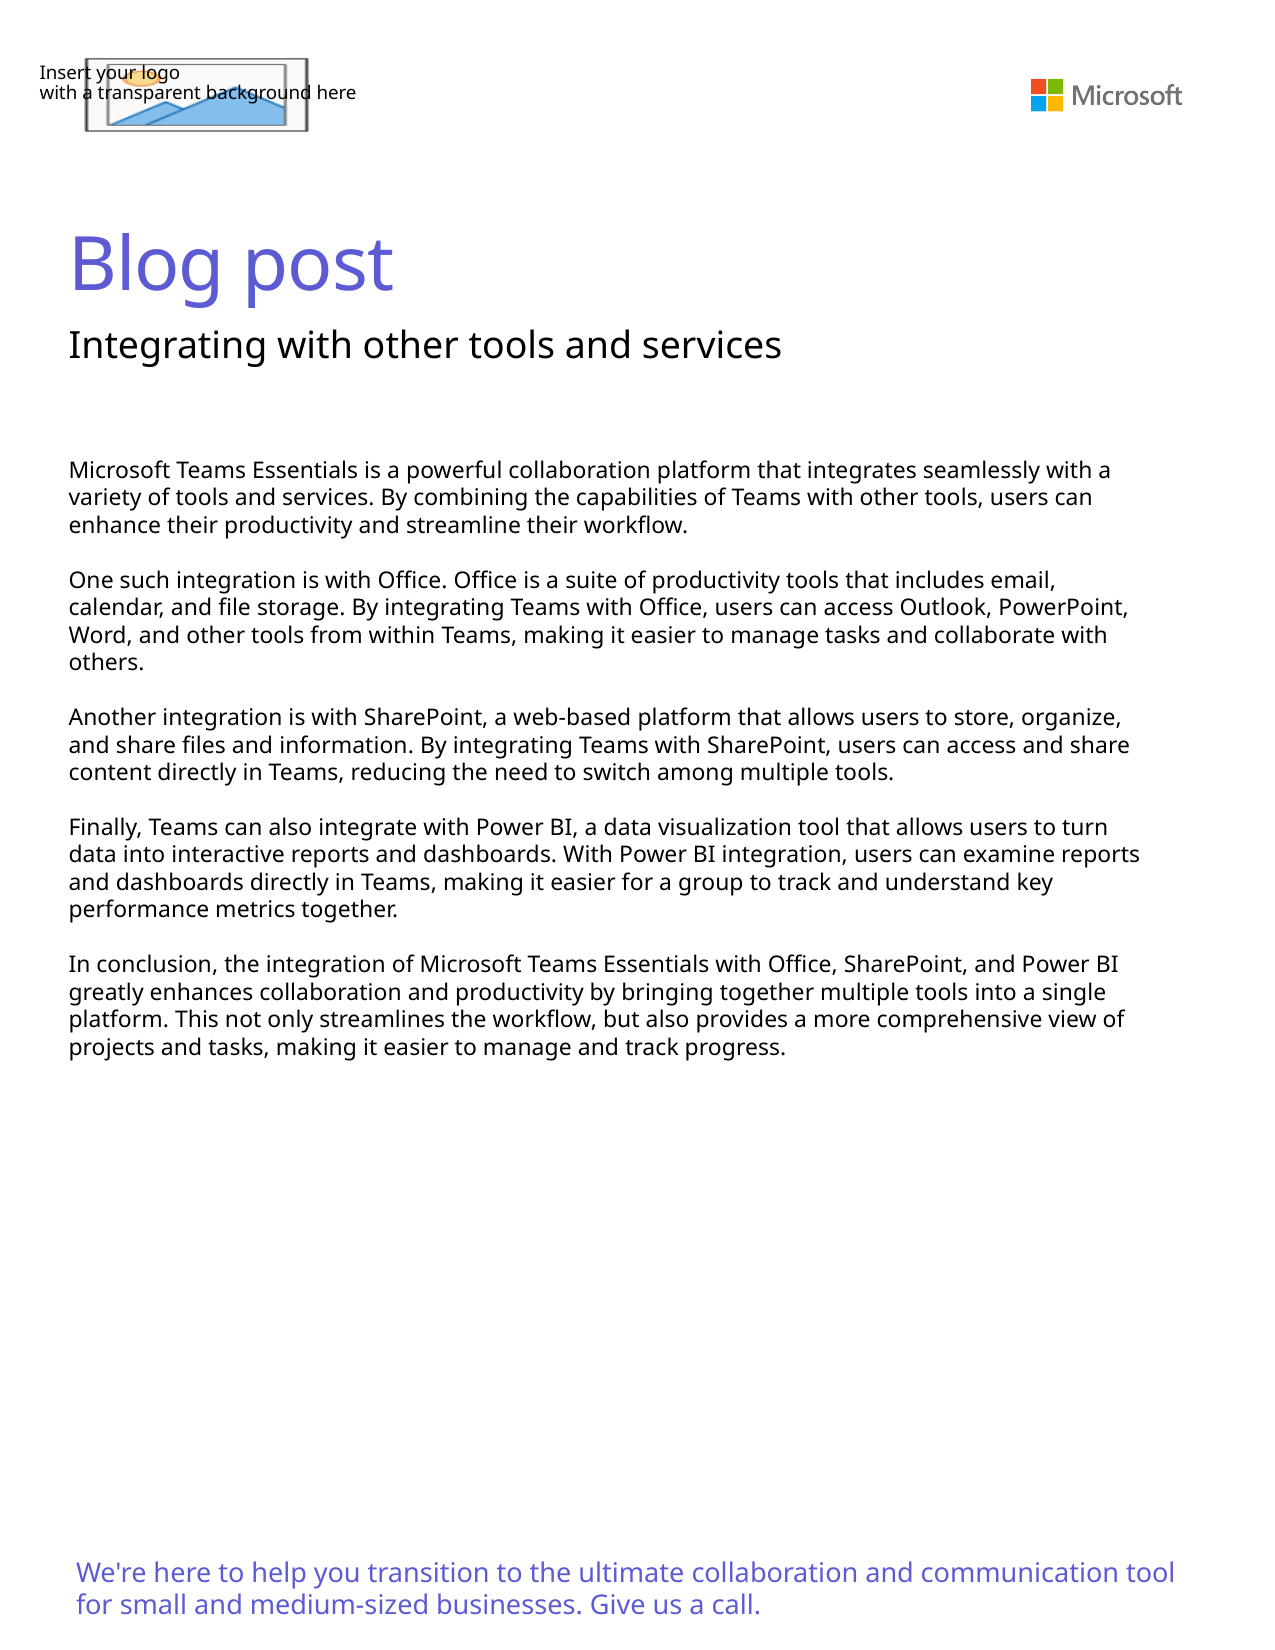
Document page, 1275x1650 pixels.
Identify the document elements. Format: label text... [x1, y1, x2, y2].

picture [78, 55, 318, 135]
text_box Blog post Integrating with other tools and services Microsoft Teams Essentials is a powerful collaboration platform that integrates seamlessly with a variety of tools and services. By combining the capabilities of Teams with other tools, users can enhance their productivity and streamline their workflow. One such integration is with Office. Office is a suite of productivity tools that includes email, calendar, and file storage. By integrating Teams with Office, users can access Outlook, PowerPoint, Word, and other tools from within Teams, making it easier to manage tasks and collaborate with others. Another integration is with SharePoint, a web-based platform that allows users to store, organize, and share files and information. By integrating Teams with SharePoint, users can access and share content directly in Teams, reducing the need to switch among multiple tools. Finally, Teams can also integrate with Power BI, a data visualization tool that allows users to turn data into interactive reports and dashboards. With Power BI integration, users can examine reports and dashboards directly in Teams, making it easier for a group to track and understand key performance metrics together. In conclusion, the integration of Microsoft Teams Essentials with Office, SharePoint, and Power BI greatly enhances collaboration and productivity by bringing together multiple tools into a single platform. This not only streamlines the workflow, but also provides a more comprehensive view of projects and tasks, making it easier to manage and track progress. [68, 208, 1160, 1525]
text_box We're here to help you transition to the ultimate collaboration and communication tool for small and medium-sized businesses. Give us a call. [68, 1557, 1207, 1619]
picture [1010, 59, 1203, 131]
